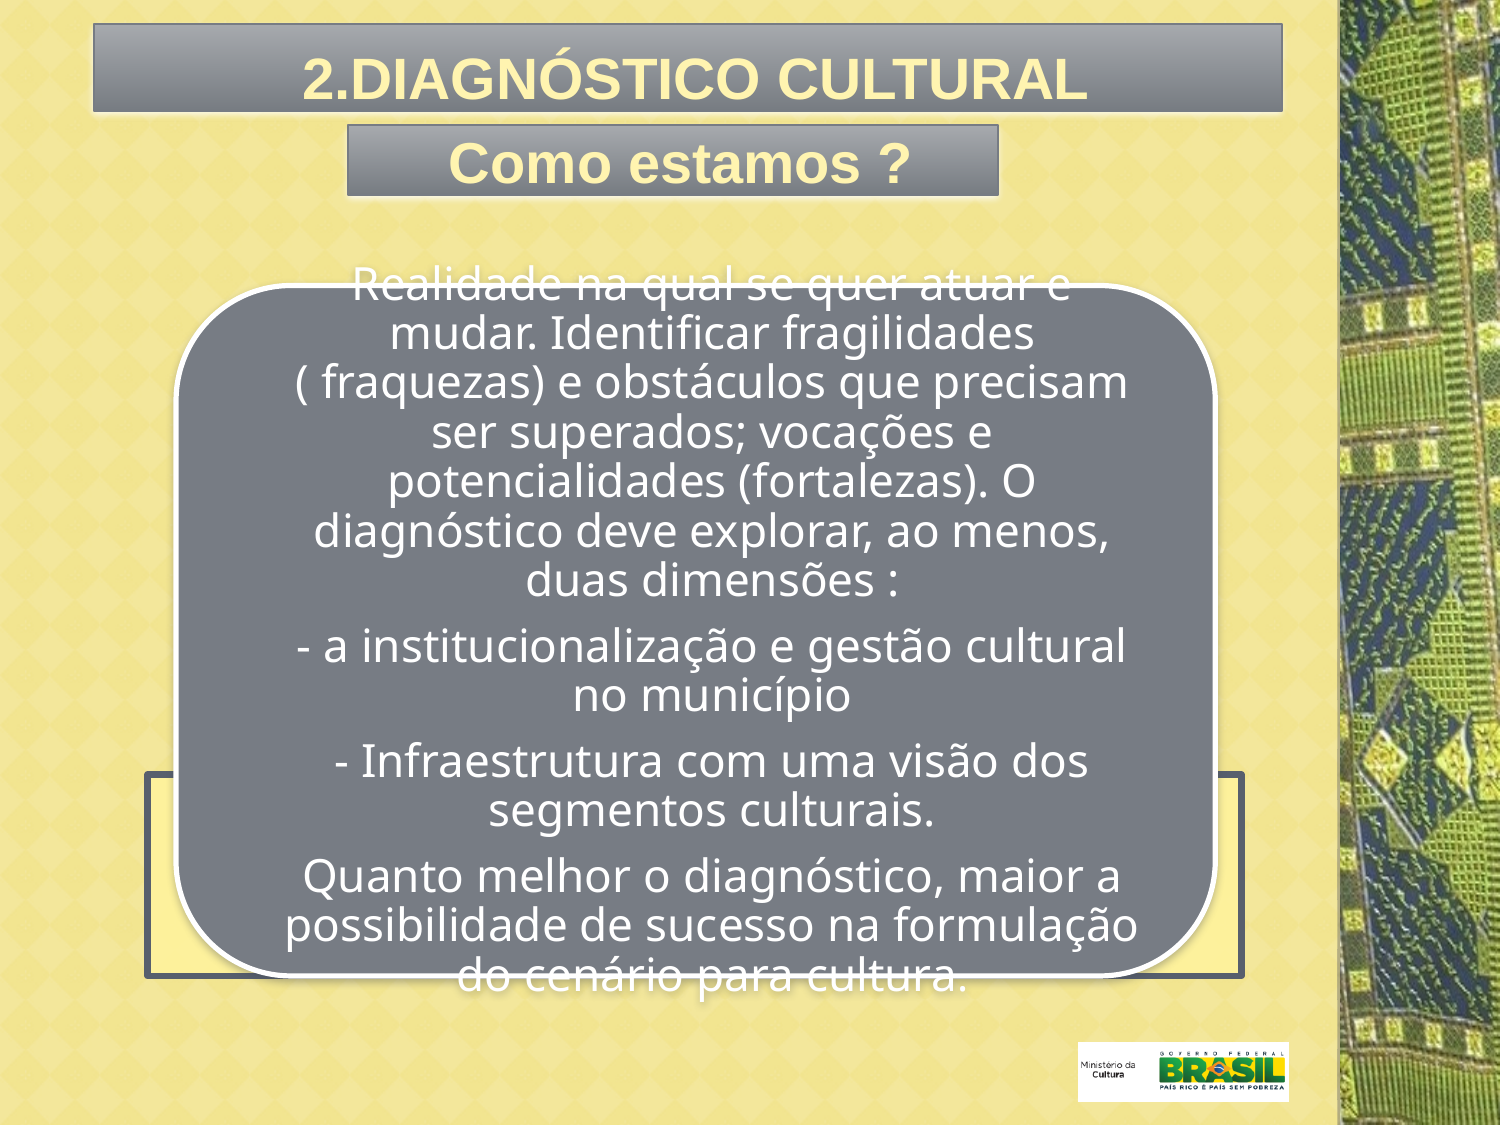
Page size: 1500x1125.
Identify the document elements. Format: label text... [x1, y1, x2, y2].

title 2.DIAGNÓSTICO CULTURAL [93, 23, 1283, 112]
text_box Como estamos ? [347, 124, 999, 196]
picture [1340, 0, 1500, 1125]
picture [1077, 1042, 1290, 1102]
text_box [147, 231, 1242, 977]
